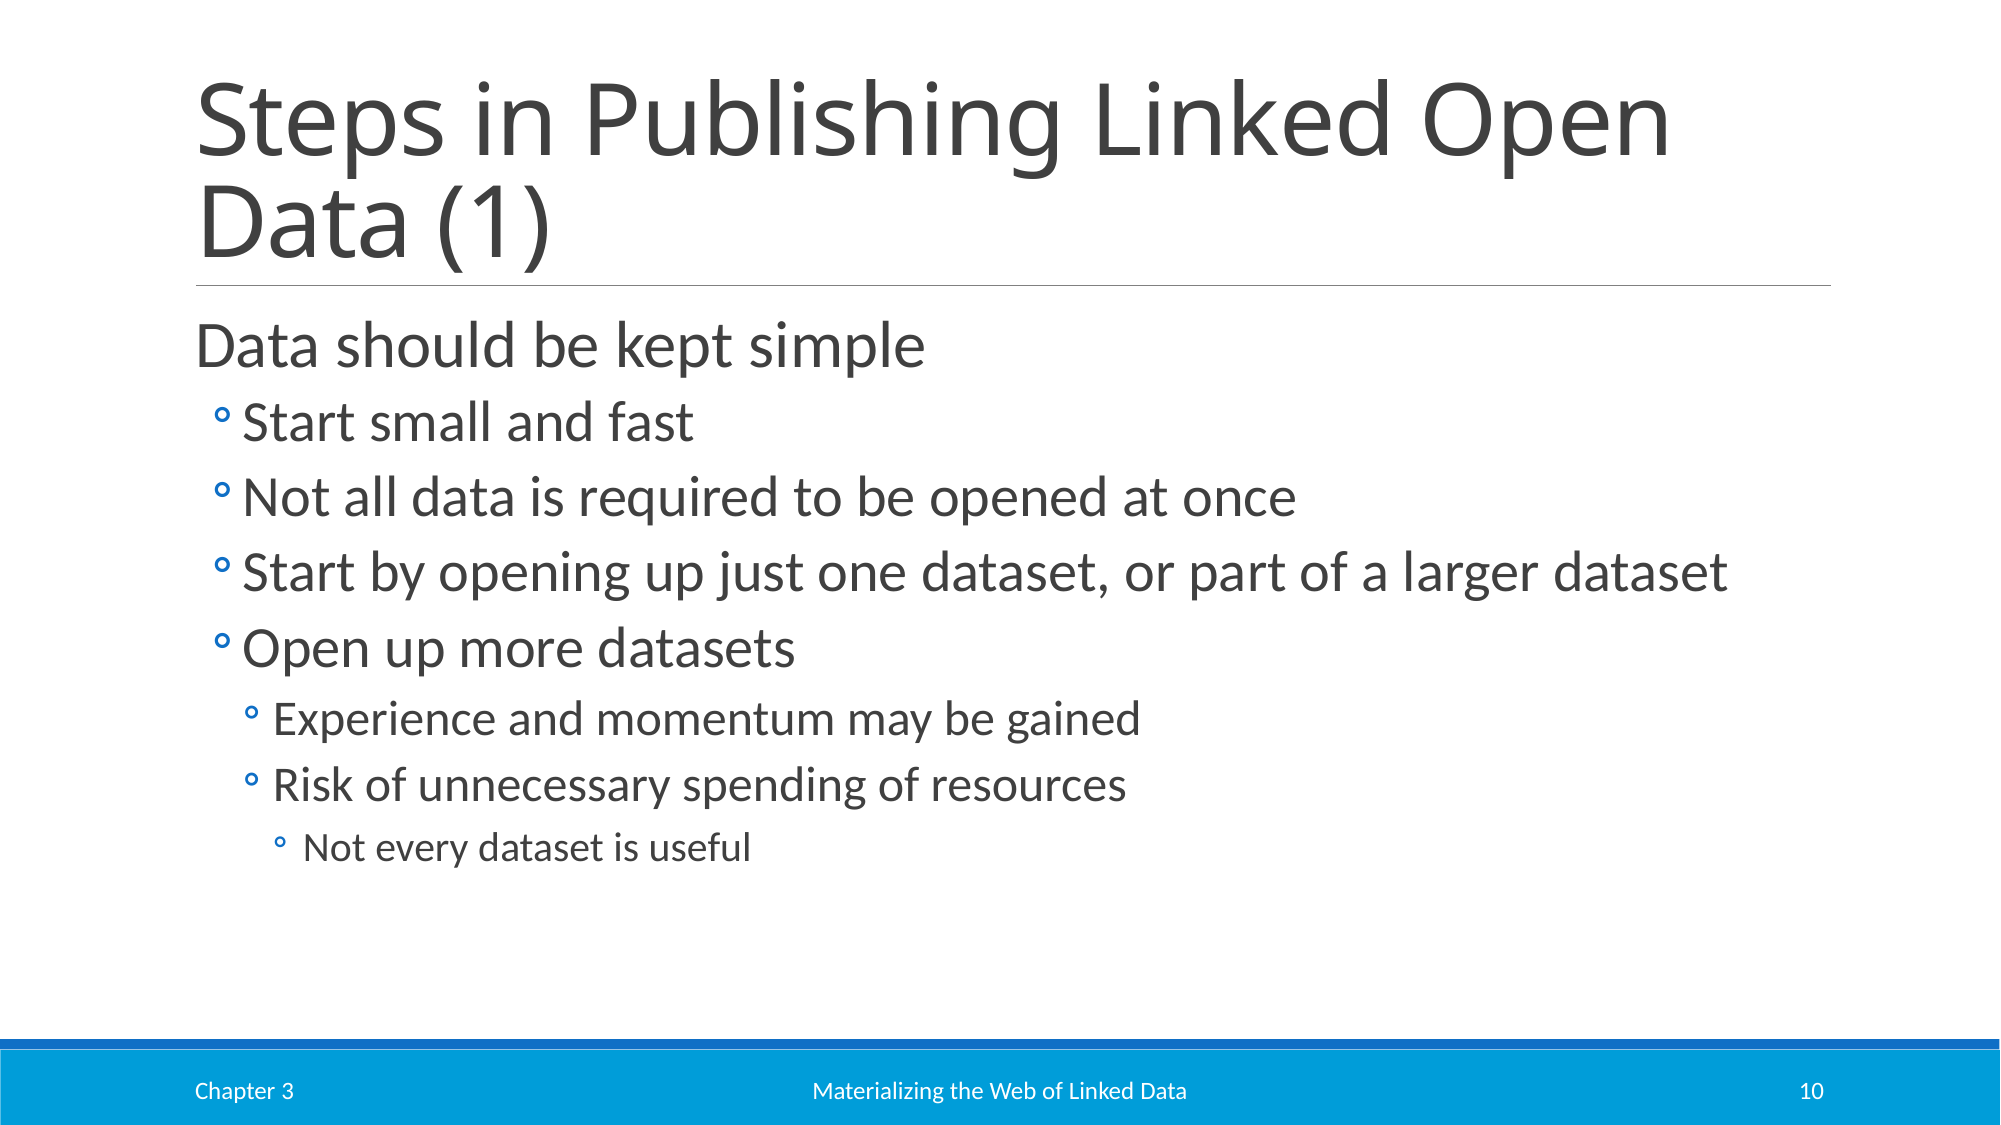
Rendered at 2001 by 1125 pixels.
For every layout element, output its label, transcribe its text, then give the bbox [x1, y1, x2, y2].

list Data should be kept simple Start small and fast Not all data is required to be opened at once Start by opening up just one dataset, or part of a larger dataset Open up more datasets Experience and momentum may be gained Risk of unnecessary spending of resources Not every dataset is useful [180, 302, 1830, 963]
slide_number Chapter 3 [180, 1059, 586, 1120]
footer Materializing the Web of Linked Data [604, 1059, 1396, 1120]
title Steps in Publishing Linked Open Data (1) [180, 47, 1830, 285]
slide_number 10 [1624, 1059, 1840, 1120]
